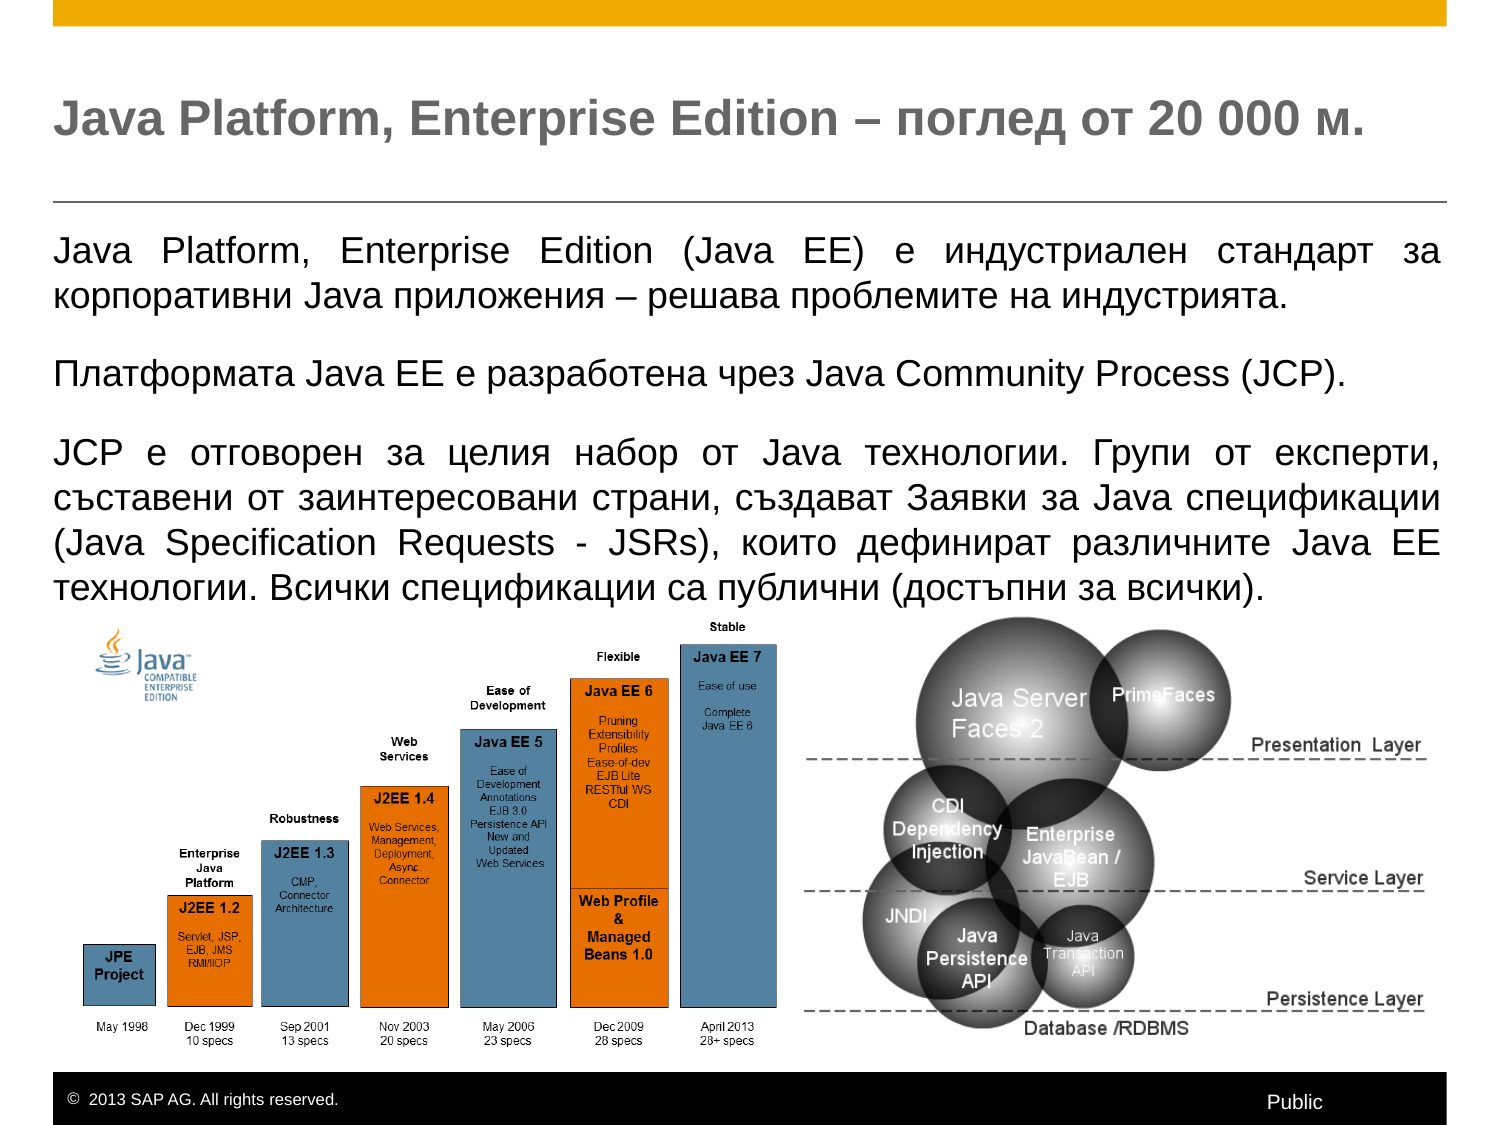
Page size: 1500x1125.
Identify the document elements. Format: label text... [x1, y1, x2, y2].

picture [790, 611, 1444, 1047]
title Java Platform, Enterprise Edition – поглед от 20 000 м. [53, 53, 1447, 178]
picture [68, 612, 782, 1051]
list Java Platform, Enterprise Edition (Java EE) е индустриален стандарт за корпоративни Java приложения – решава проблемите на индустрията. Платформата Java EE е разработена чрез Java Community Process (JCP). JCP е отговорен за целия набор от Java технологии. Групи от експерти, съставени от заинтересовани страни, създават Заявки за Java спецификации (Java Specification Requests - JSRs), които дефинират различните Java EE технологии. Всички спецификации са публични (достъпни за всички). [53, 225, 1442, 998]
